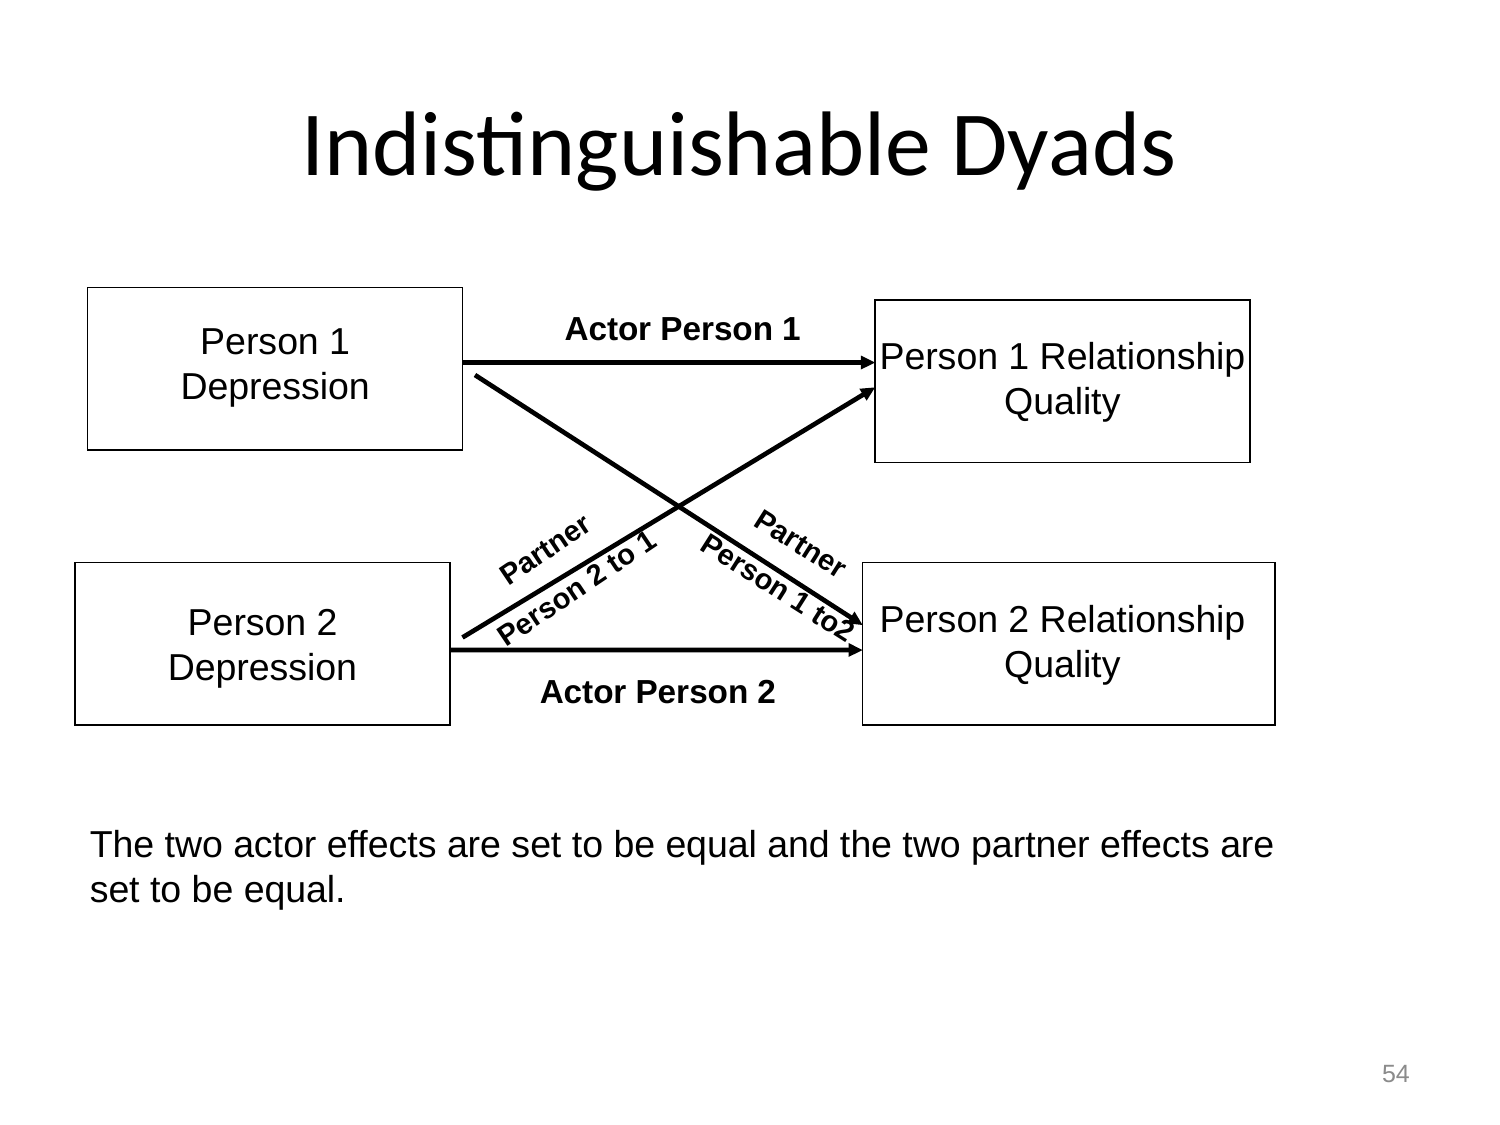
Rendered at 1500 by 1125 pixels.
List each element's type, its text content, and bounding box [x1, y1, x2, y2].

text_box Person 2 Relationship Quality [849, 587, 1275, 693]
text_box The two actor effects are set to be equal and the two partner effects are set to be equal. [75, 812, 1325, 918]
text_box [862, 693, 1275, 725]
text_box [462, 356, 875, 369]
text_box Actor Person 1 [549, 299, 838, 355]
text_box [74, 562, 450, 725]
text_box [874, 299, 1250, 324]
text_box [880, 562, 1275, 587]
text_box Person 1 Relationship Quality [818, 324, 1307, 430]
text_box Actor Person 2 [524, 662, 813, 718]
text_box Person 1 Depression [112, 309, 438, 415]
text_box Partner Person 2 to 1 [443, 464, 680, 669]
text_box [87, 287, 463, 450]
text_box Partner Person 1 to2 [675, 464, 913, 668]
title Indistinguishable Dyads [75, 45, 1425, 233]
text_box [984, 618, 1016, 679]
text_box [874, 430, 1250, 463]
text_box [736, 387, 875, 472]
slide_number 54 [1074, 1042, 1425, 1103]
text_box Person 2 Depression [99, 590, 425, 696]
